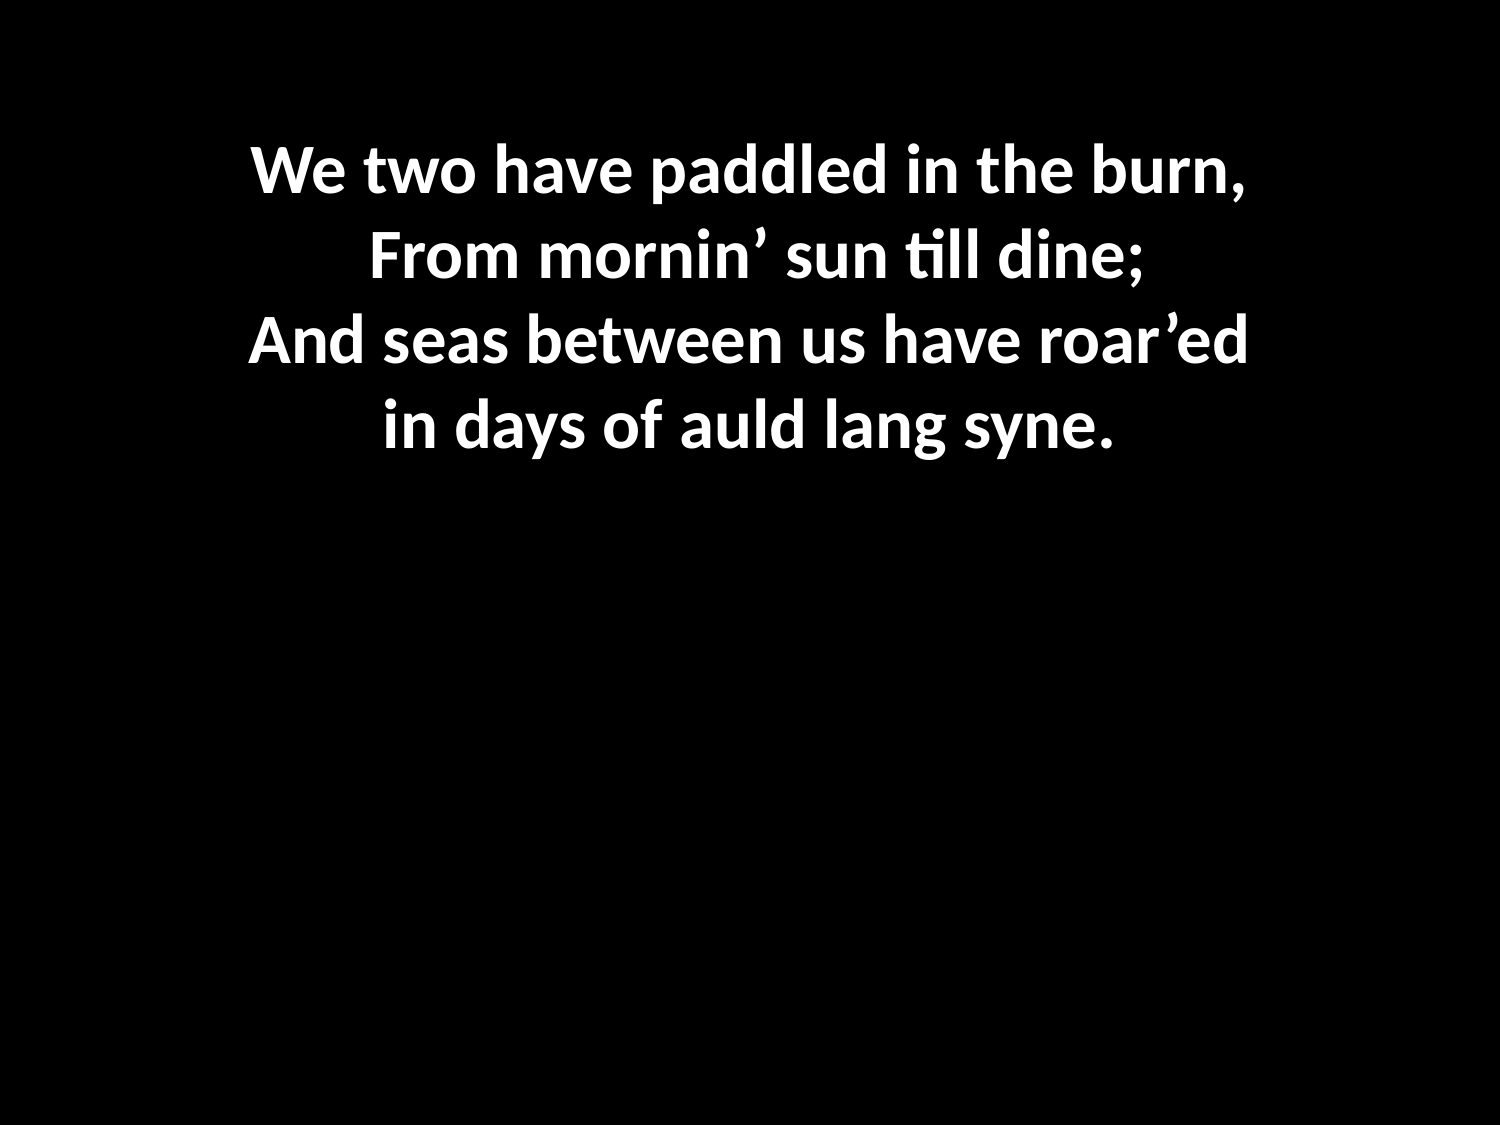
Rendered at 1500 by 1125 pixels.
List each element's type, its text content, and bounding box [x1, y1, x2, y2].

title We two have paddled in the burn, From mornin’ sun till dine; And seas between us have roar’ed in days of auld lang syne. [49, 44, 1451, 626]
